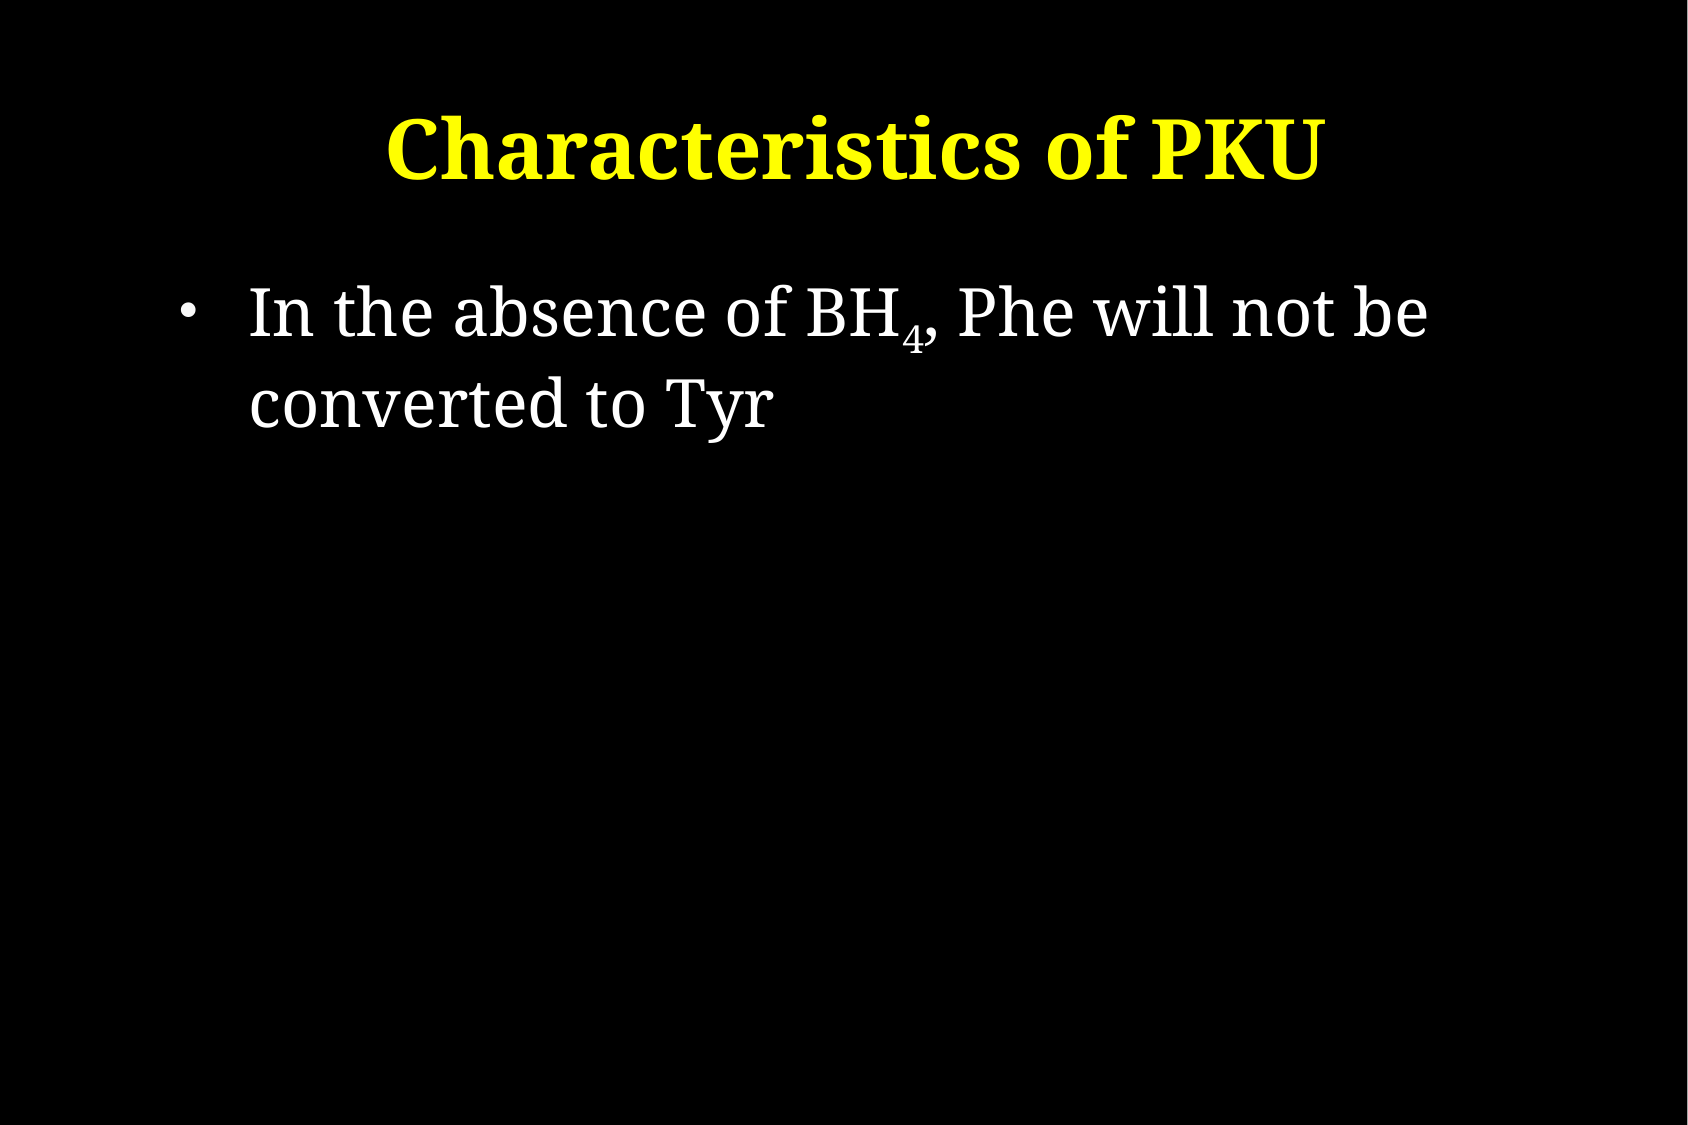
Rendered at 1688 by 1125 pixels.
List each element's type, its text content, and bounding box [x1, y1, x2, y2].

list In the absence of BH4, Phe will not be converted to Tyr [143, 262, 1575, 950]
title Characteristics of PKU [181, 87, 1532, 205]
